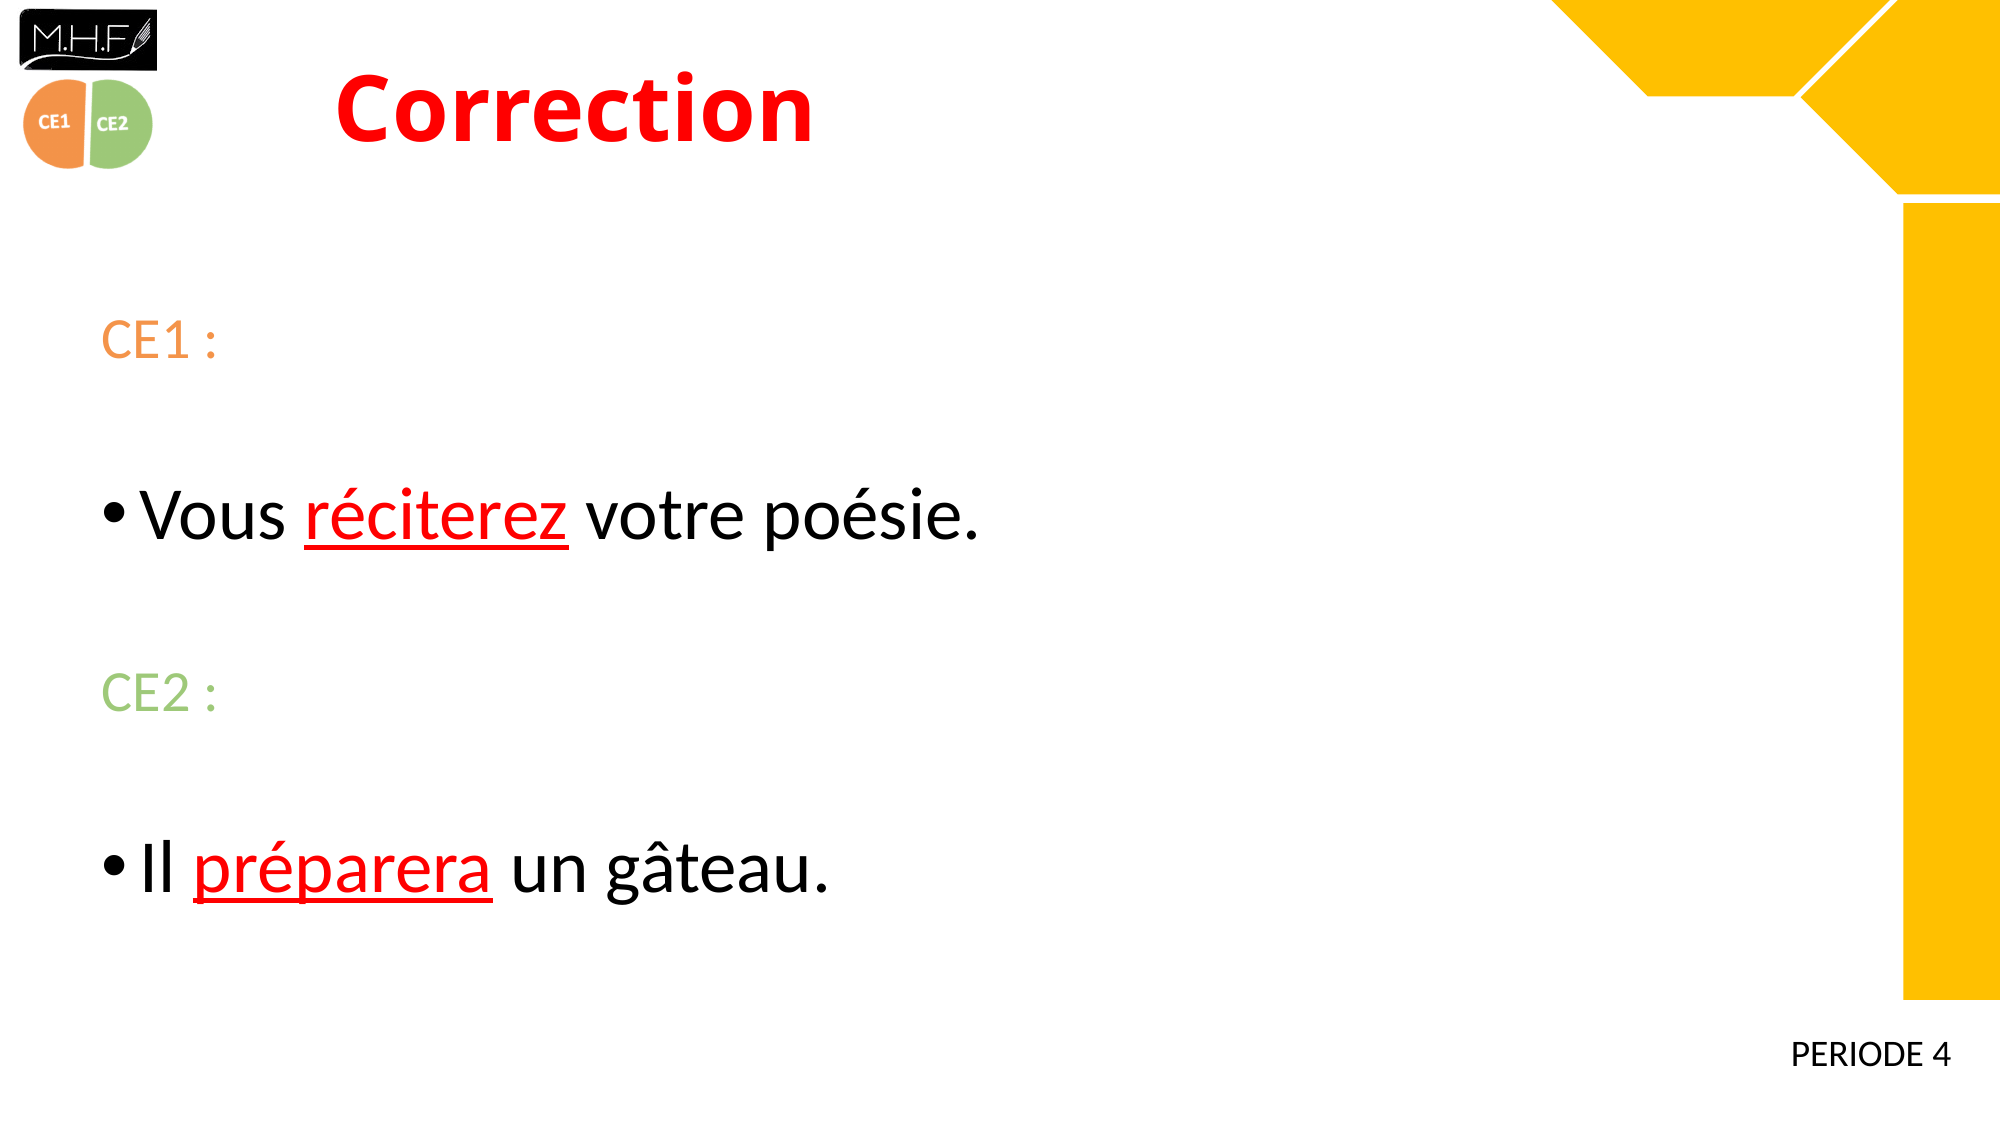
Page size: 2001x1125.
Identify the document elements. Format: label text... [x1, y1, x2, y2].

text_box [1902, 202, 2000, 1001]
picture [1, 7, 177, 207]
list CE1 : Vous réciterez votre poésie. CE2 : Il préparera un gâteau. [86, 300, 1853, 1015]
text_box [1799, 0, 2000, 196]
text_box [1549, 0, 1892, 98]
text_box PERIODE 4 [1362, 1021, 1967, 1125]
title Correction [318, 3, 1865, 221]
